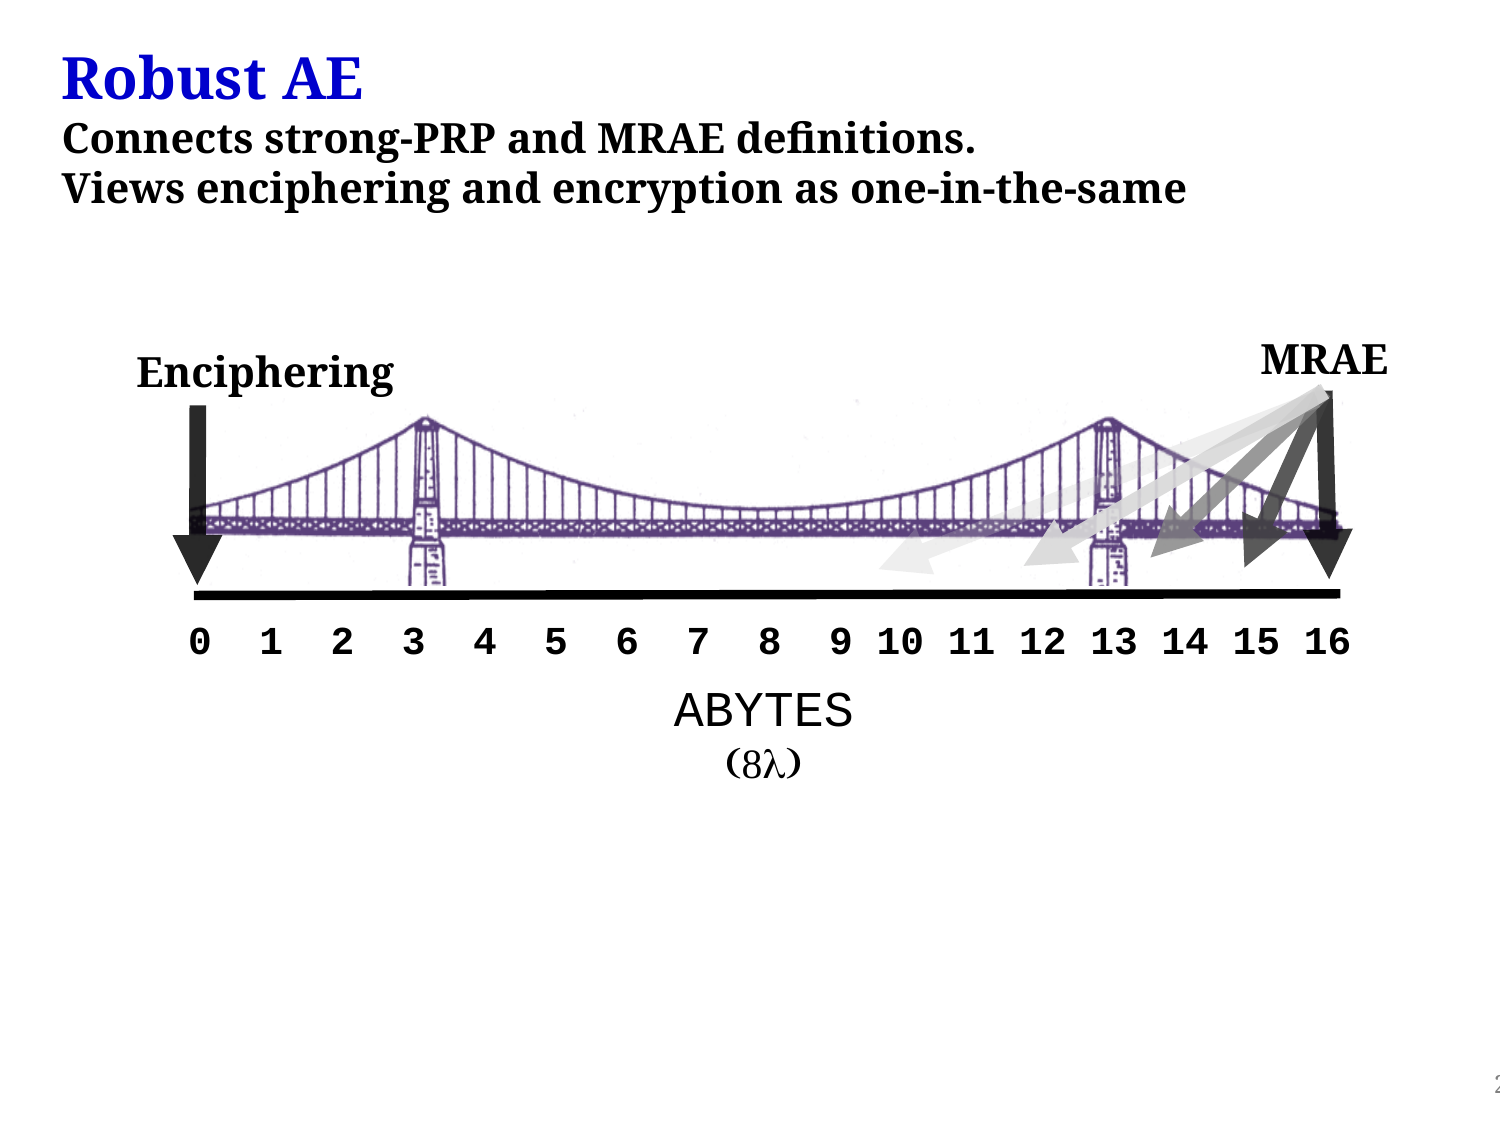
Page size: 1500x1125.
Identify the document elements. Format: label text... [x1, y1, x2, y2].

text_box MRAE [1245, 325, 1404, 390]
text_box 0 1 2 3 4 5 6 7 8 9 10 11 12 13 14 15 16 [173, 607, 1377, 670]
text_box ABYTES (8l) [658, 670, 869, 794]
text_box Robust AE Connects strong-PRP and MRAE definitions. Views enciphering and encryption as one-in-the-same [46, 34, 1203, 219]
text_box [1023, 390, 1326, 567]
picture [174, 397, 1357, 586]
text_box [1323, 571, 1330, 580]
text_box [878, 399, 1318, 570]
text_box Enciphering [121, 338, 410, 404]
